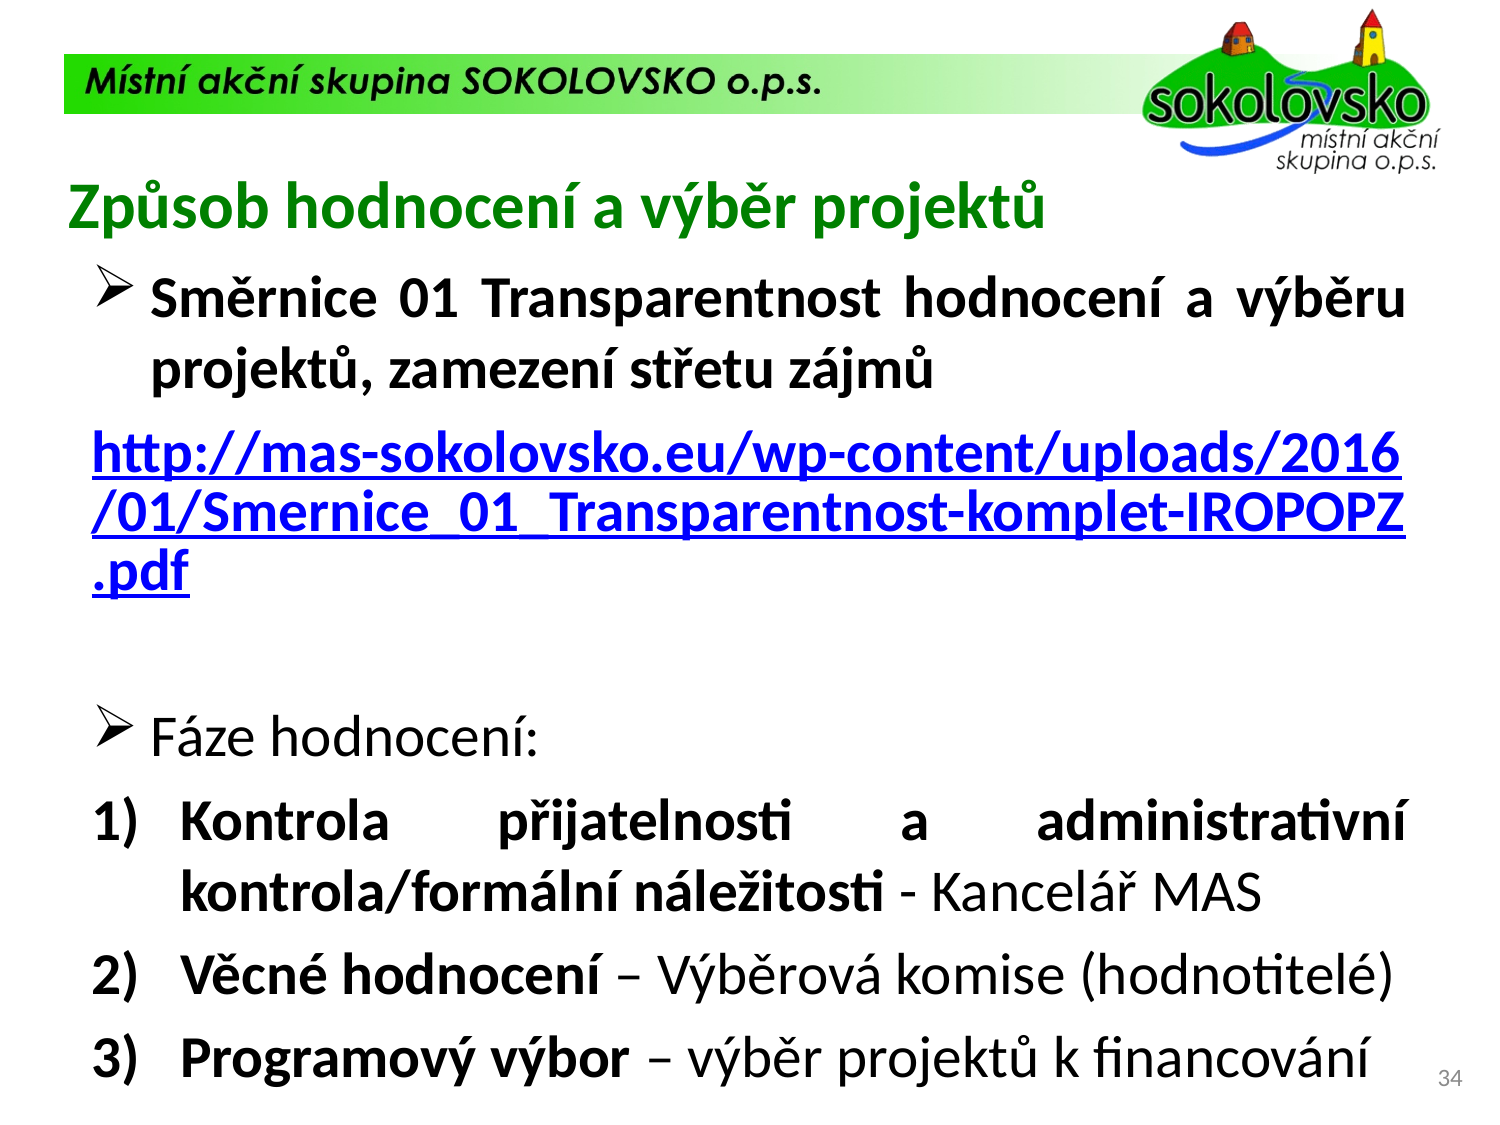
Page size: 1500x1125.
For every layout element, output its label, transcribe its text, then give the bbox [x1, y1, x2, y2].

list Směrnice 01 Transparentnost hodnocení a výběru projektů, zamezení střetu zájmů http://mas-sokolovsko.eu/wp-content/uploads/2016/01/Smernice_01_Transparentnost-komplet-IROPOPZ.pdf Fáze hodnocení: Kontrola přijatelnosti a administrativní kontrola/formální náležitosti - Kancelář MAS Věcné hodnocení – Výběrová komise (hodnotitelé) Programový výbor – výběr projektů k financování [76, 250, 1424, 1083]
title Způsob hodnocení a výběr projektů [53, 137, 1404, 268]
slide_number 34 [1128, 1046, 1478, 1107]
picture [64, 0, 1455, 197]
